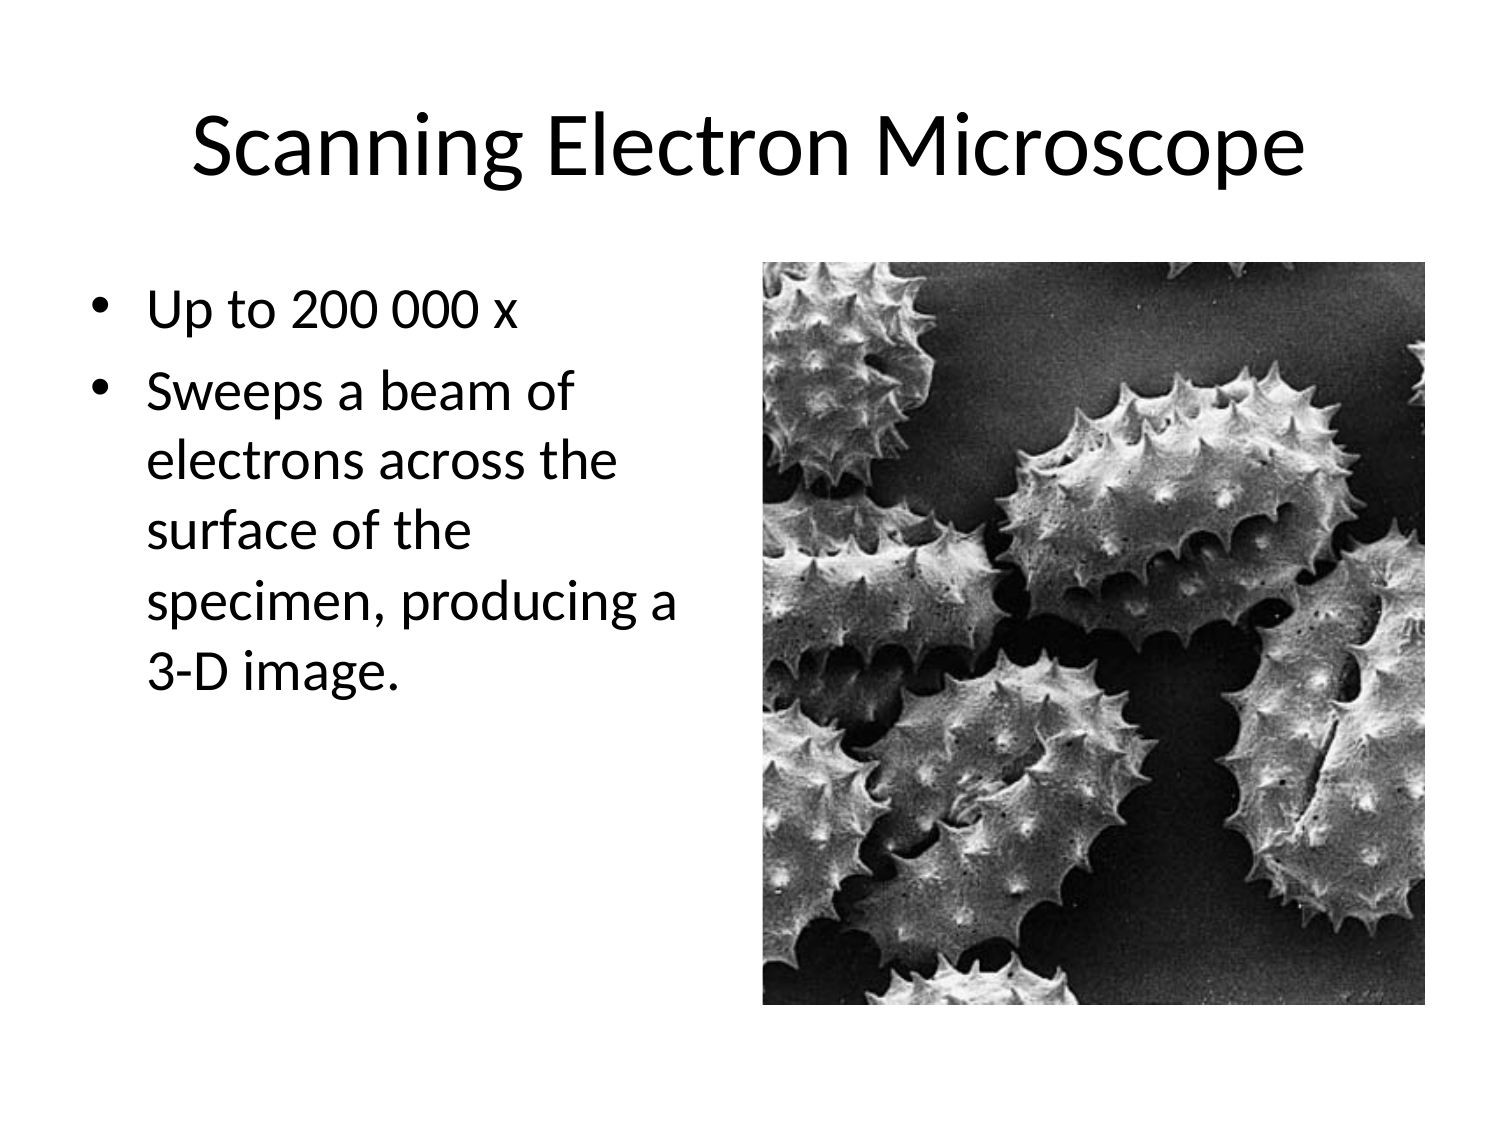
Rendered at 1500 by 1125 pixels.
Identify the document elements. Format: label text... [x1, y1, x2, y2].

title Scanning Electron Microscope [75, 45, 1425, 233]
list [762, 262, 1426, 1006]
list Up to 200 000 x Sweeps a beam of electrons across the surface of the specimen, producing a 3-D image. [75, 262, 738, 1005]
